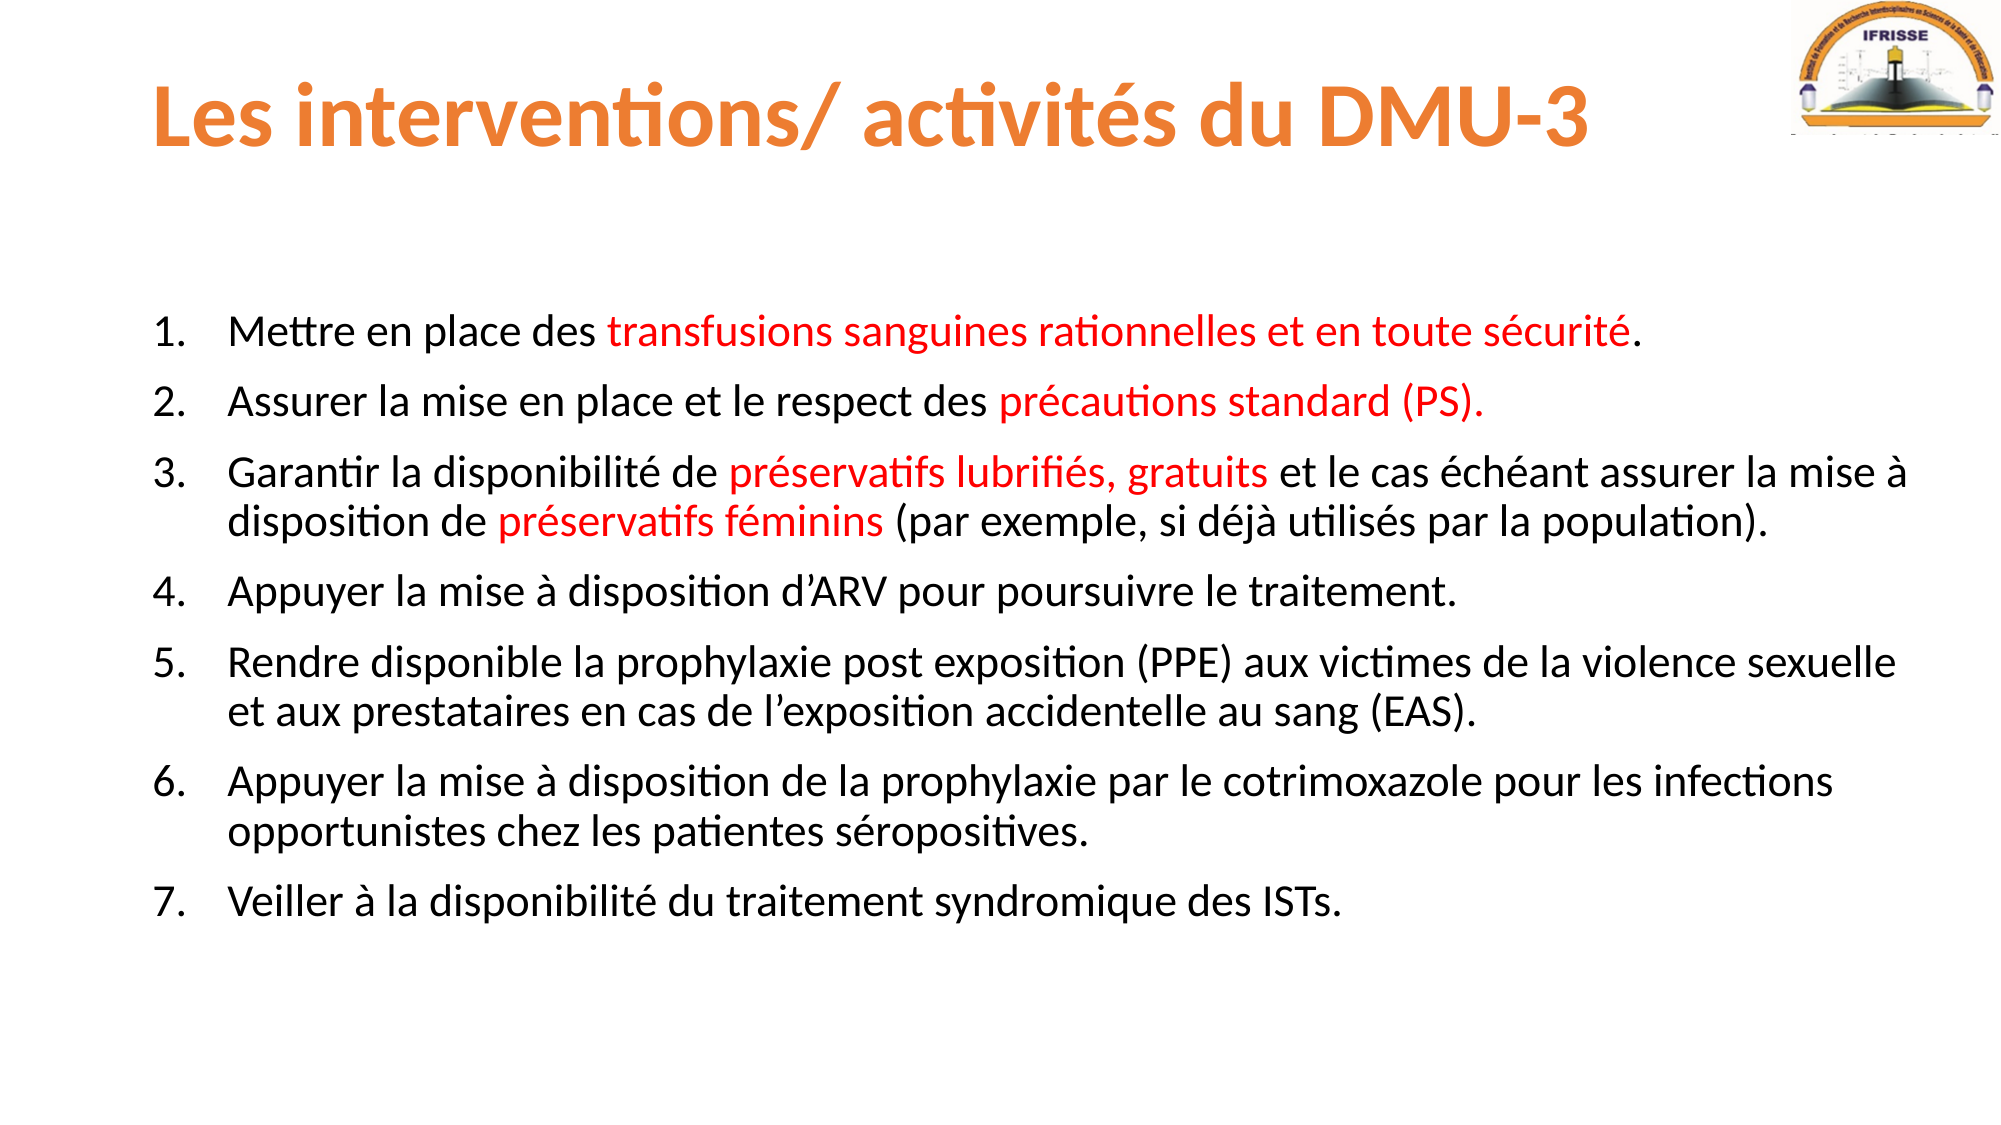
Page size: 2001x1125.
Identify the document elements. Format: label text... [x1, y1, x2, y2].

picture [1791, 0, 2000, 135]
list Mettre en place des transfusions sanguines rationnelles et en toute sécurité. Assurer la mise en place et le respect des précautions standard (PS). Garantir la disponibilité de préservatifs lubrifiés, gratuits et le cas échéant assurer la mise à disposition de préservatifs féminins (par exemple, si déjà utilisés par la population). Appuyer la mise à disposition d’ARV pour poursuivre le traitement. Rendre disponible la prophylaxie post exposition (PPE) aux victimes de la violence sexuelle et aux prestataires en cas de l’exposition accidentelle au sang (EAS). Appuyer la mise à disposition de la prophylaxie par le cotrimoxazole pour les infections opportunistes chez les patientes séropositives. Veiller à la disponibilité du traitement syndromique des ISTs. [137, 299, 1946, 1014]
title Les interventions/ activités du DMU-3 [137, 59, 1711, 191]
